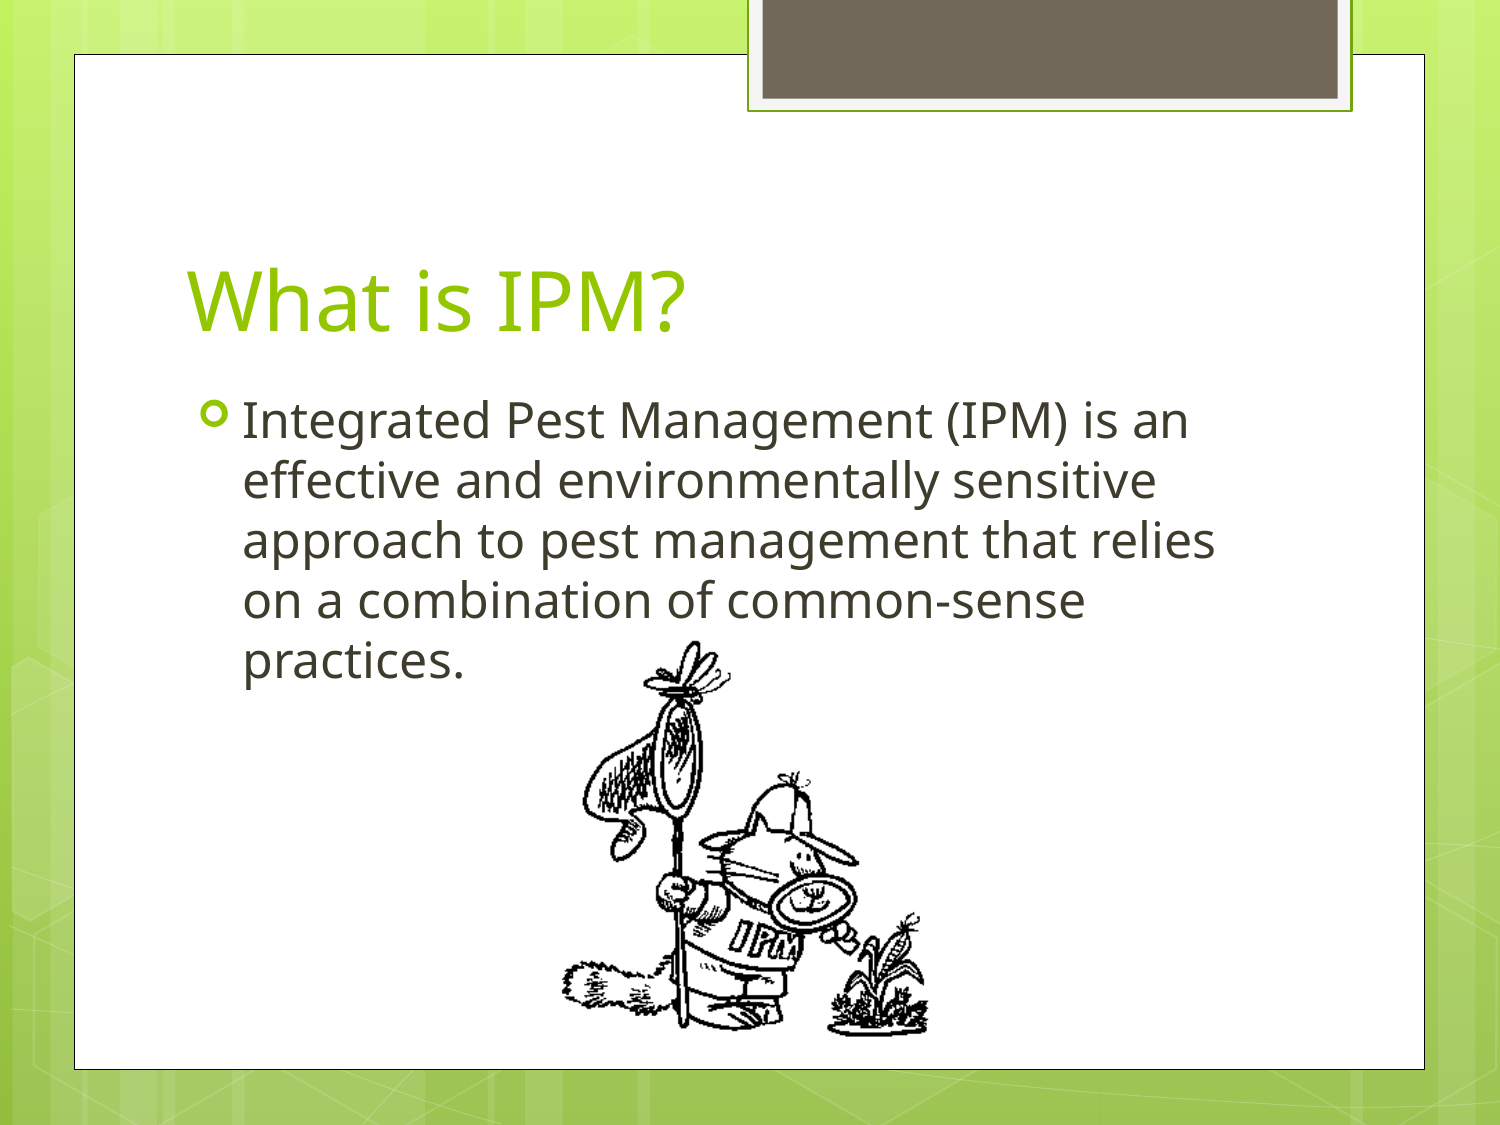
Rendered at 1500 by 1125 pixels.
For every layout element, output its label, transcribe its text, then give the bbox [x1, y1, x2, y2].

list Integrated Pest Management (IPM) is an effective and environmentally sensitive approach to pest management that relies on a combination of common-sense practices. [171, 381, 1283, 957]
picture [536, 637, 950, 1052]
title What is IPM? [171, 168, 1324, 357]
